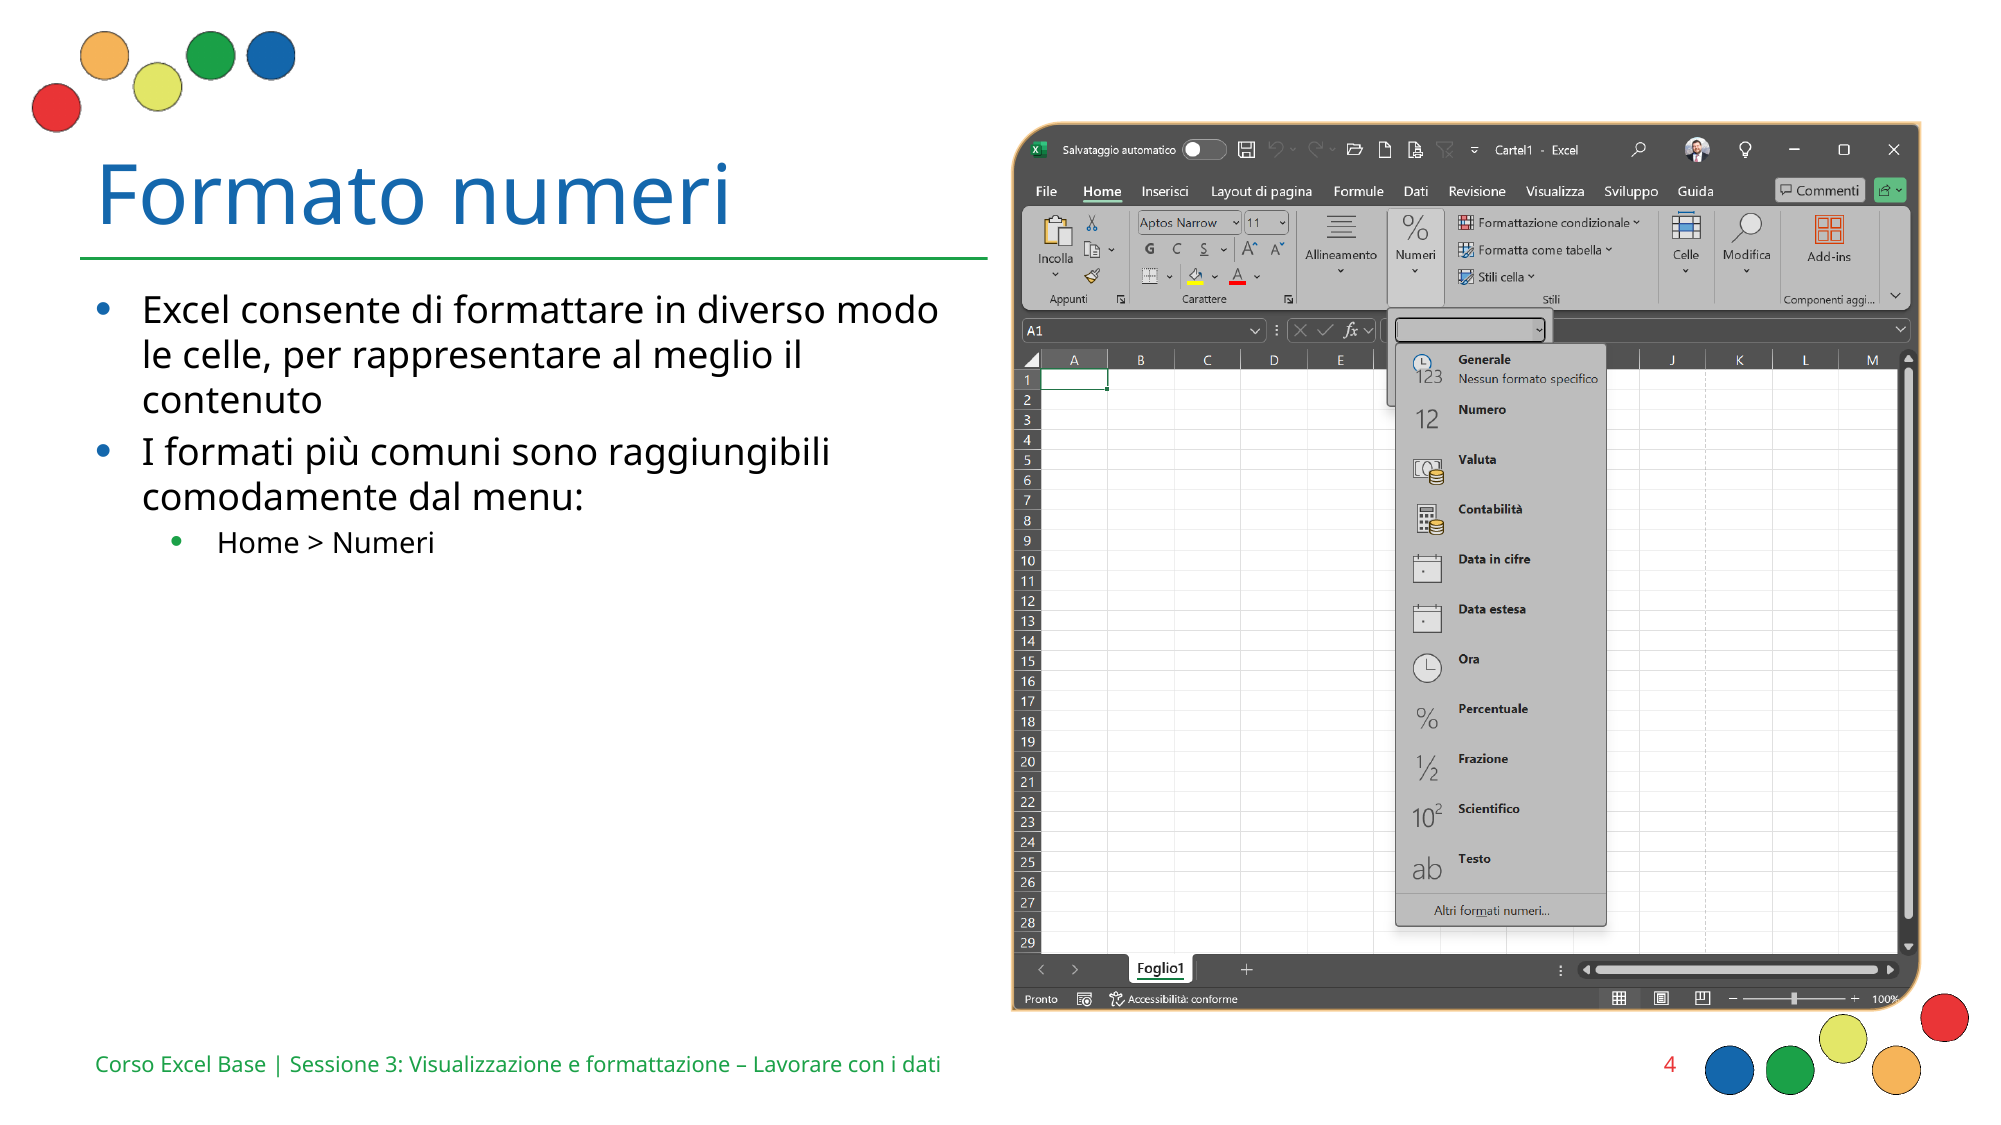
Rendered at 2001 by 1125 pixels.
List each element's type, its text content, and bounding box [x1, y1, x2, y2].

slide_number 4 [1583, 1035, 1692, 1096]
title Formato numeri [80, 123, 988, 259]
footer Corso Excel Base | Sessione 3: Visualizzazione e formattazione – Lavorare con i dati [80, 1035, 1571, 1096]
picture [29, 30, 295, 135]
list Excel consente di formattare in diverso modo le celle, per rappresentare al meglio il contenuto I formati più comuni sono raggiungibili comodamente dal menu: Home > Numeri [80, 278, 988, 1011]
picture [1012, 122, 1971, 1096]
